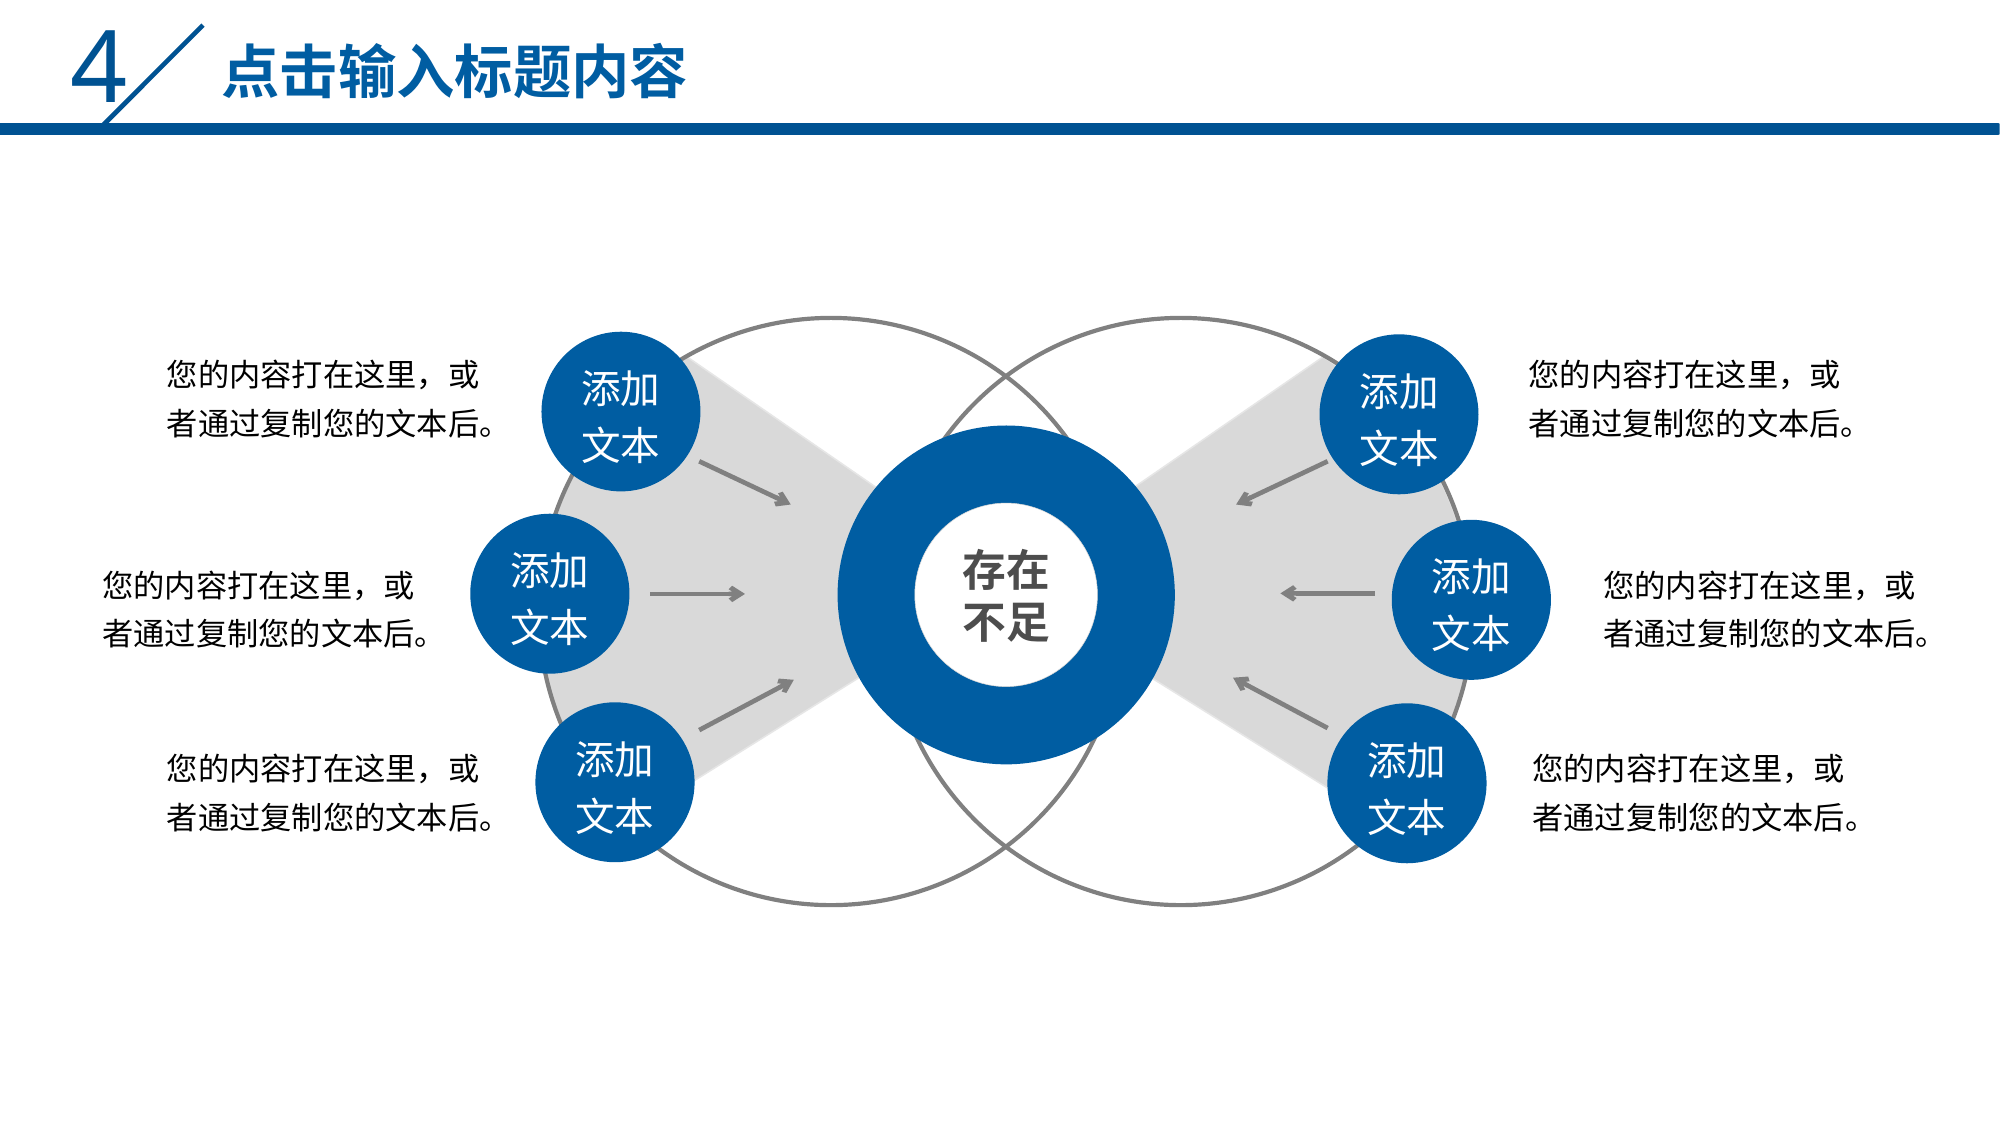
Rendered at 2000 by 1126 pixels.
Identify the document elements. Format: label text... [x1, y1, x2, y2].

text_box [936, 317, 1466, 906]
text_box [698, 461, 791, 505]
text_box 您的内容打在这里，或者通过复制您的文本后。 [152, 336, 501, 449]
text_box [1235, 461, 1328, 505]
text_box 添加文本 [1391, 519, 1551, 680]
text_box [1232, 677, 1328, 729]
text_box 点击输入标题内容 [185, 27, 725, 113]
text_box 添加文本 [1327, 703, 1487, 864]
text_box 添加文本 [535, 702, 695, 863]
text_box 添加文本 [541, 331, 701, 492]
text_box 您的内容打在这里，或者通过复制您的文本后。 [1588, 547, 1933, 660]
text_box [698, 679, 794, 731]
text_box 您的内容打在这里，或者通过复制您的文本后。 [87, 547, 432, 660]
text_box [837, 425, 1176, 765]
text_box 您的内容打在这里，或者通过复制您的文本后。 [1513, 336, 1858, 449]
text_box 添加文本 [1319, 334, 1479, 495]
text_box 您的内容打在这里，或者通过复制您的文本后。 [1517, 730, 1862, 843]
text_box [545, 317, 1006, 906]
text_box 添加文本 [470, 513, 630, 674]
text_box 您的内容打在这里，或者通过复制您的文本后。 [152, 730, 496, 843]
